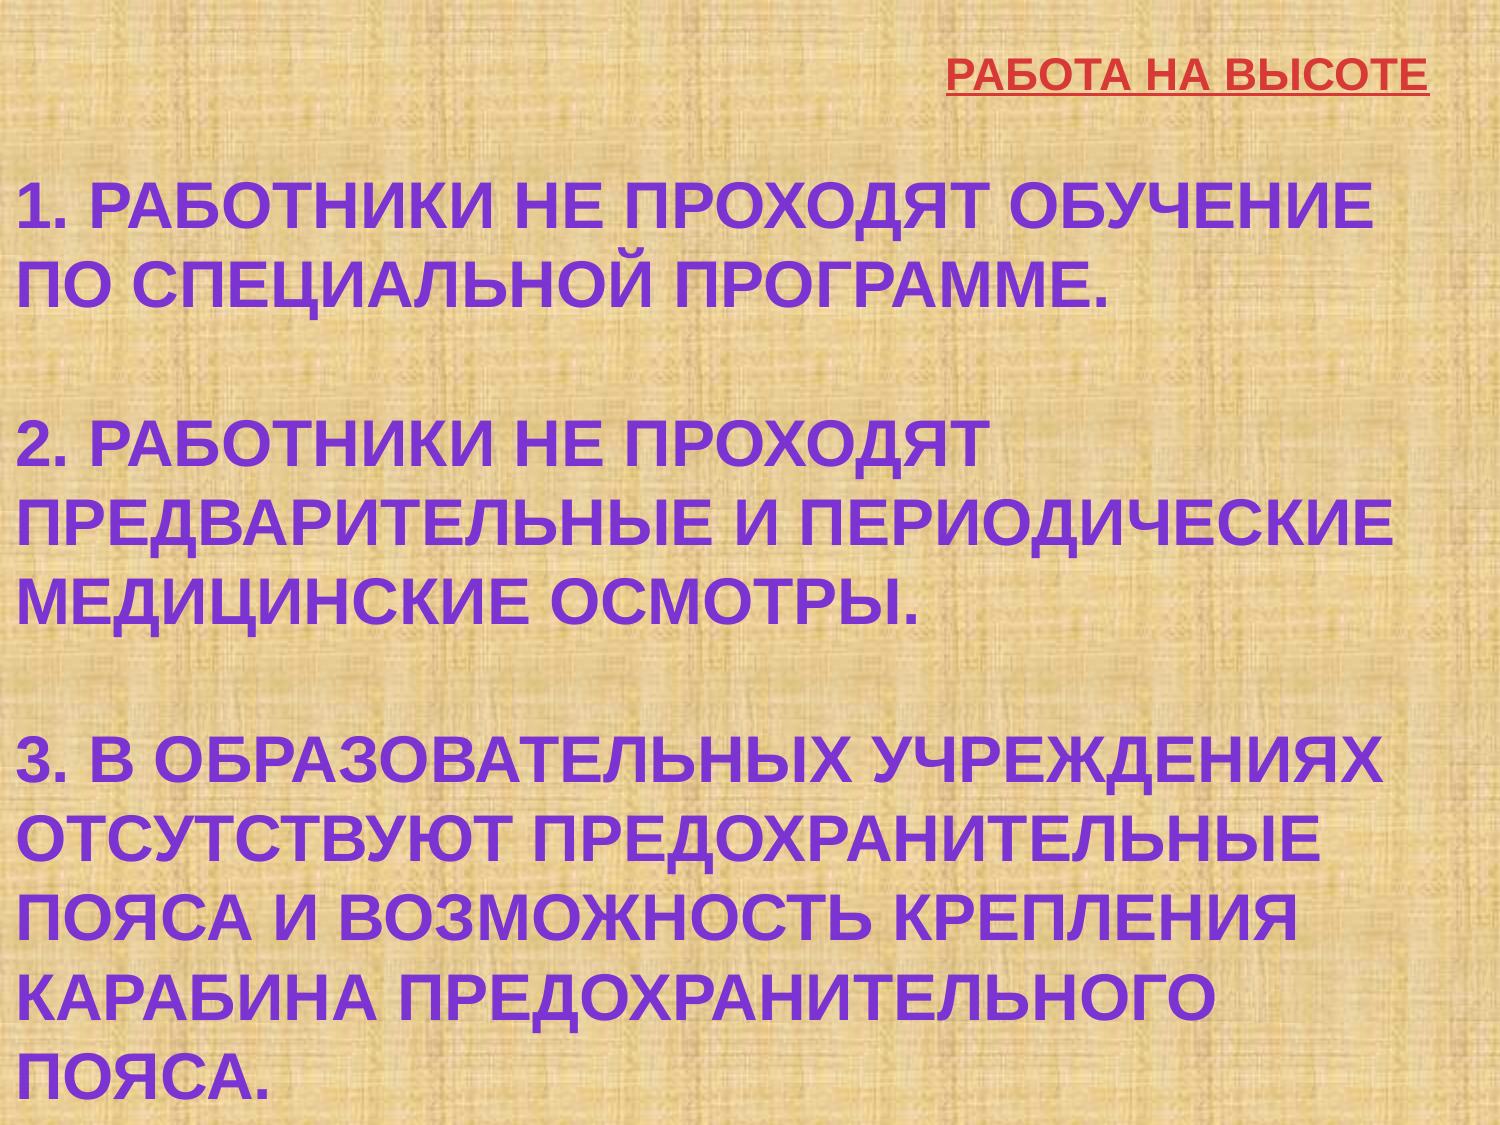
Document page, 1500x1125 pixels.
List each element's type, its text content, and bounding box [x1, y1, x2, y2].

title 1. Работники не проходят обучение по специальной программе. 2. Работники не проходят предварительные и периодические медицинские осмотры. 3. В образовательных учреждениях отсутствуют предохранительные пояса и возможность крепления карабина предохранительного пояса. [0, 149, 1463, 1125]
text_box РАБОТА НА ВЫСОТЕ [912, 37, 1463, 163]
picture [0, 0, 1500, 1125]
